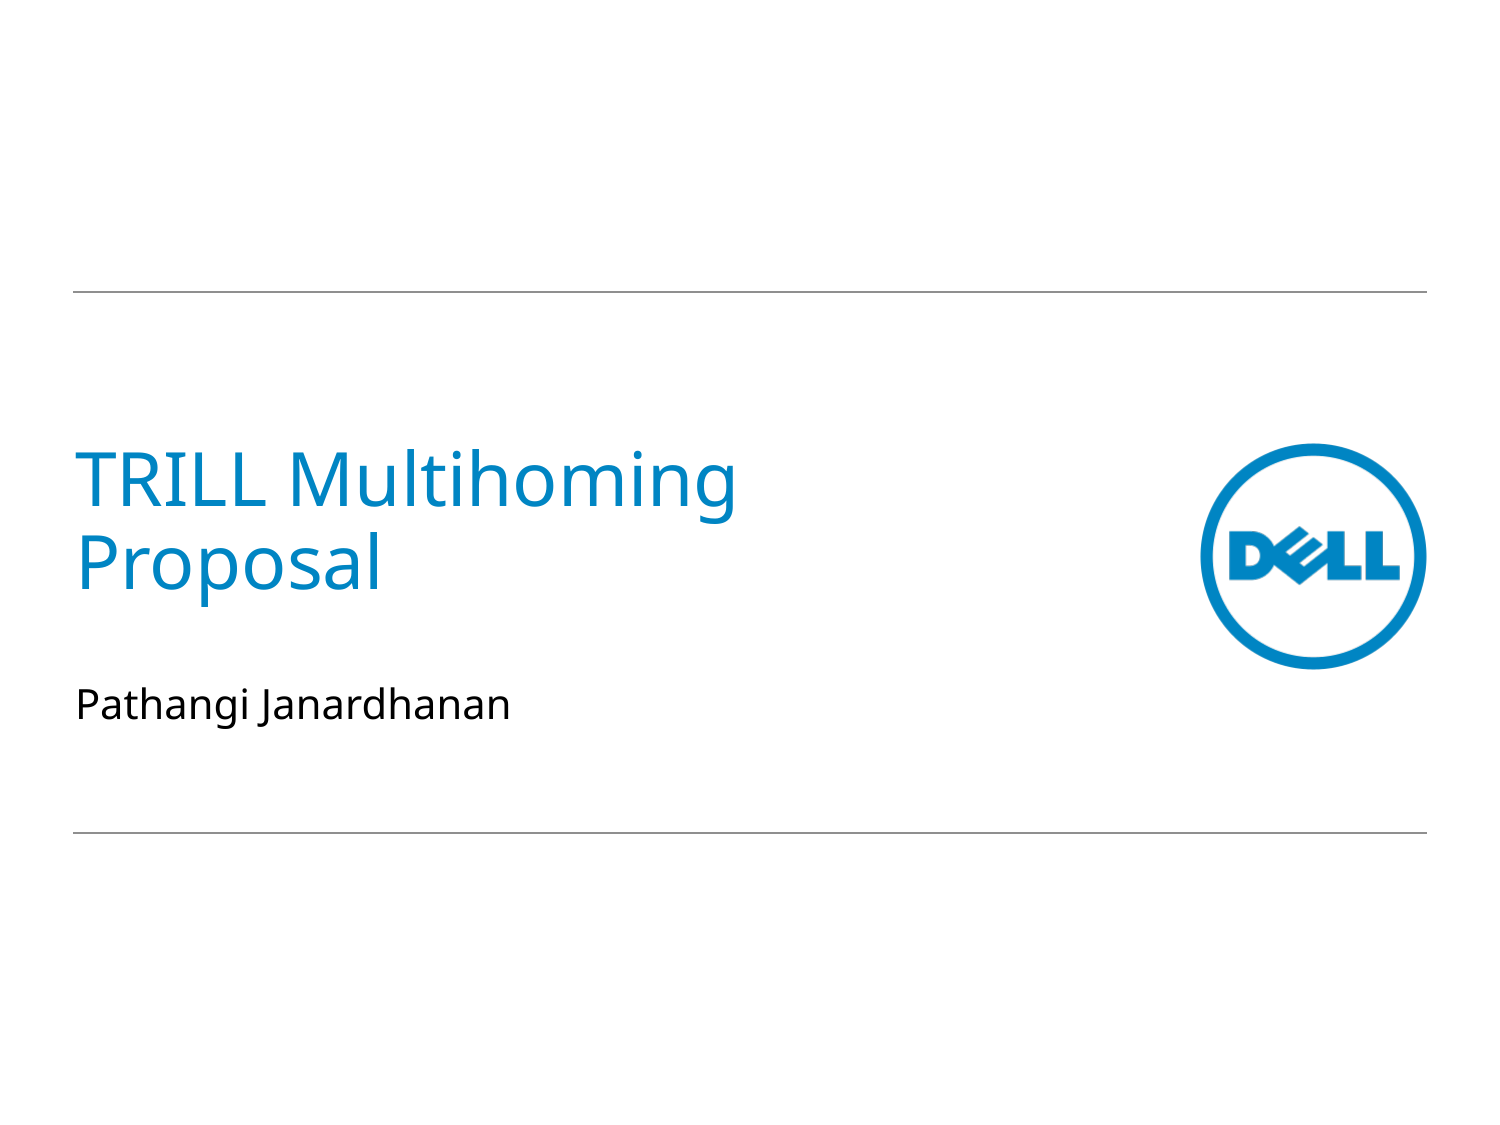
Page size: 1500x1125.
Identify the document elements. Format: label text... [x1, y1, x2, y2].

title TRILL Multihoming Proposal [74, 439, 1054, 605]
picture [1191, 434, 1436, 679]
subtitle Pathangi Janardhanan [74, 683, 1052, 815]
